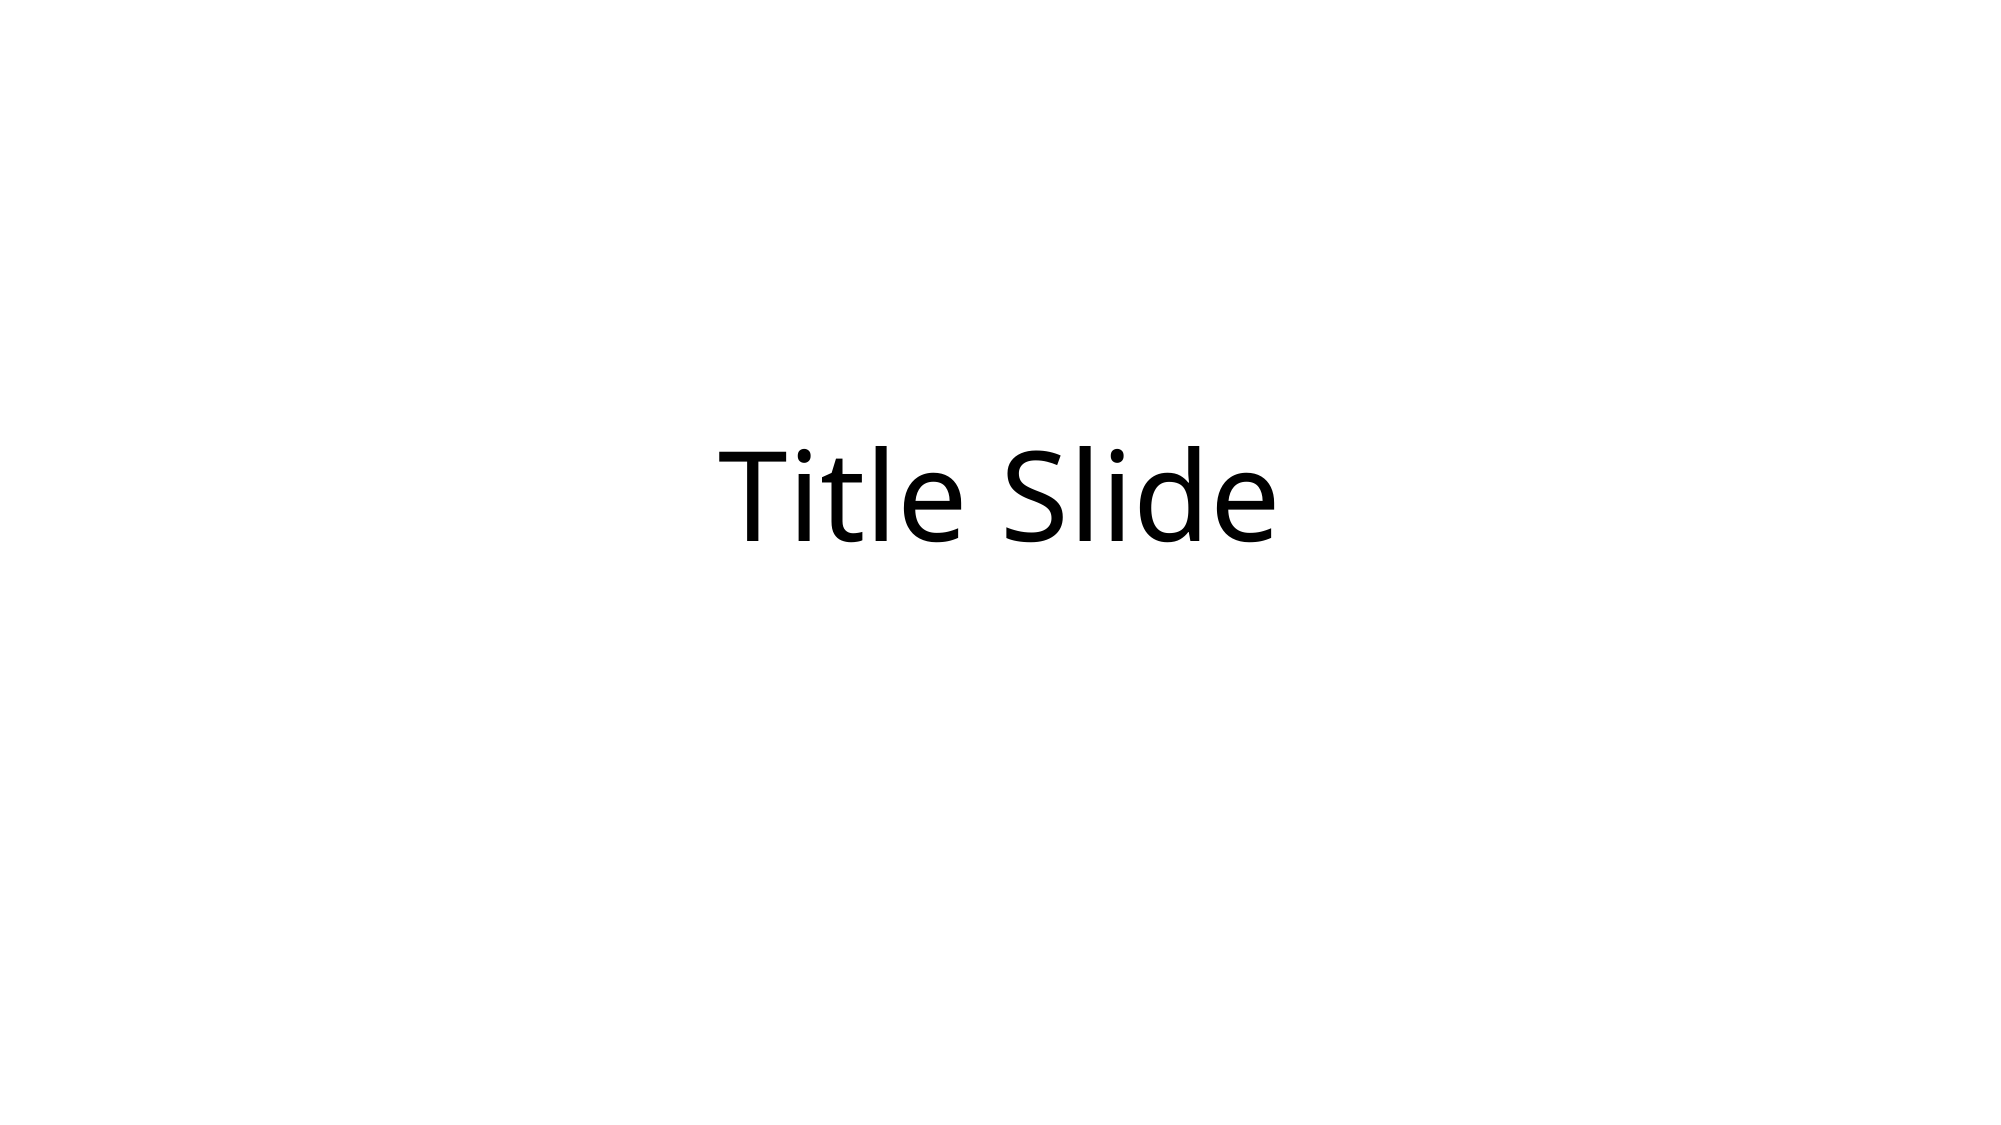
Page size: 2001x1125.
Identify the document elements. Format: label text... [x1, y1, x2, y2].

title Title Slide [249, 184, 1750, 576]
